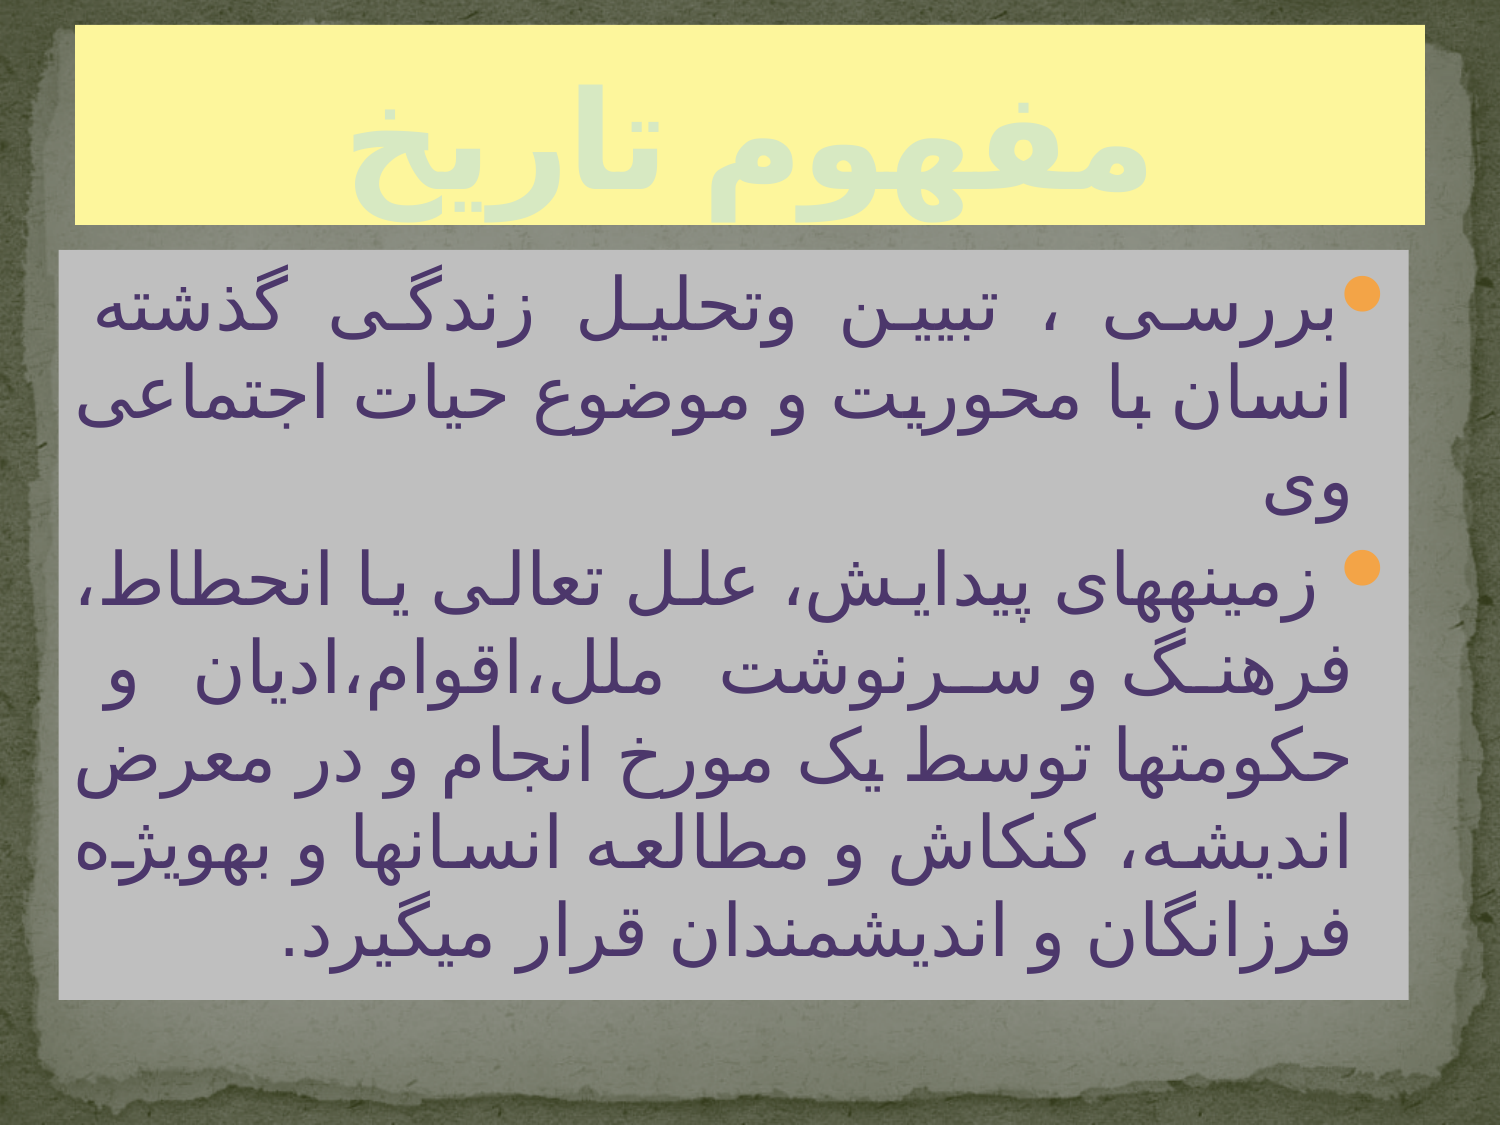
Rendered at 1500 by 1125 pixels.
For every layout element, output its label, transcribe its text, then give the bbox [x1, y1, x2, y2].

title مفهوم تاریخ [74, 24, 1425, 225]
list بررسی ، تبیین وتحلیل زندگی گذشته انسان با محوریت و موضوع حیات اجتماعی وی زمینه‏های پیدایش، علل تعالی یا انحطاط، فرهنگ و سرنوشت ملل،اقوام،ادیان و حکومتها توسط یک مورخ انجام و در معرض اندیشه، کنکاش و مطالعه انسان‏ها و به‏ویژه فرزانگان و اندیشمندان قرار می‏گیرد. [58, 249, 1409, 1001]
